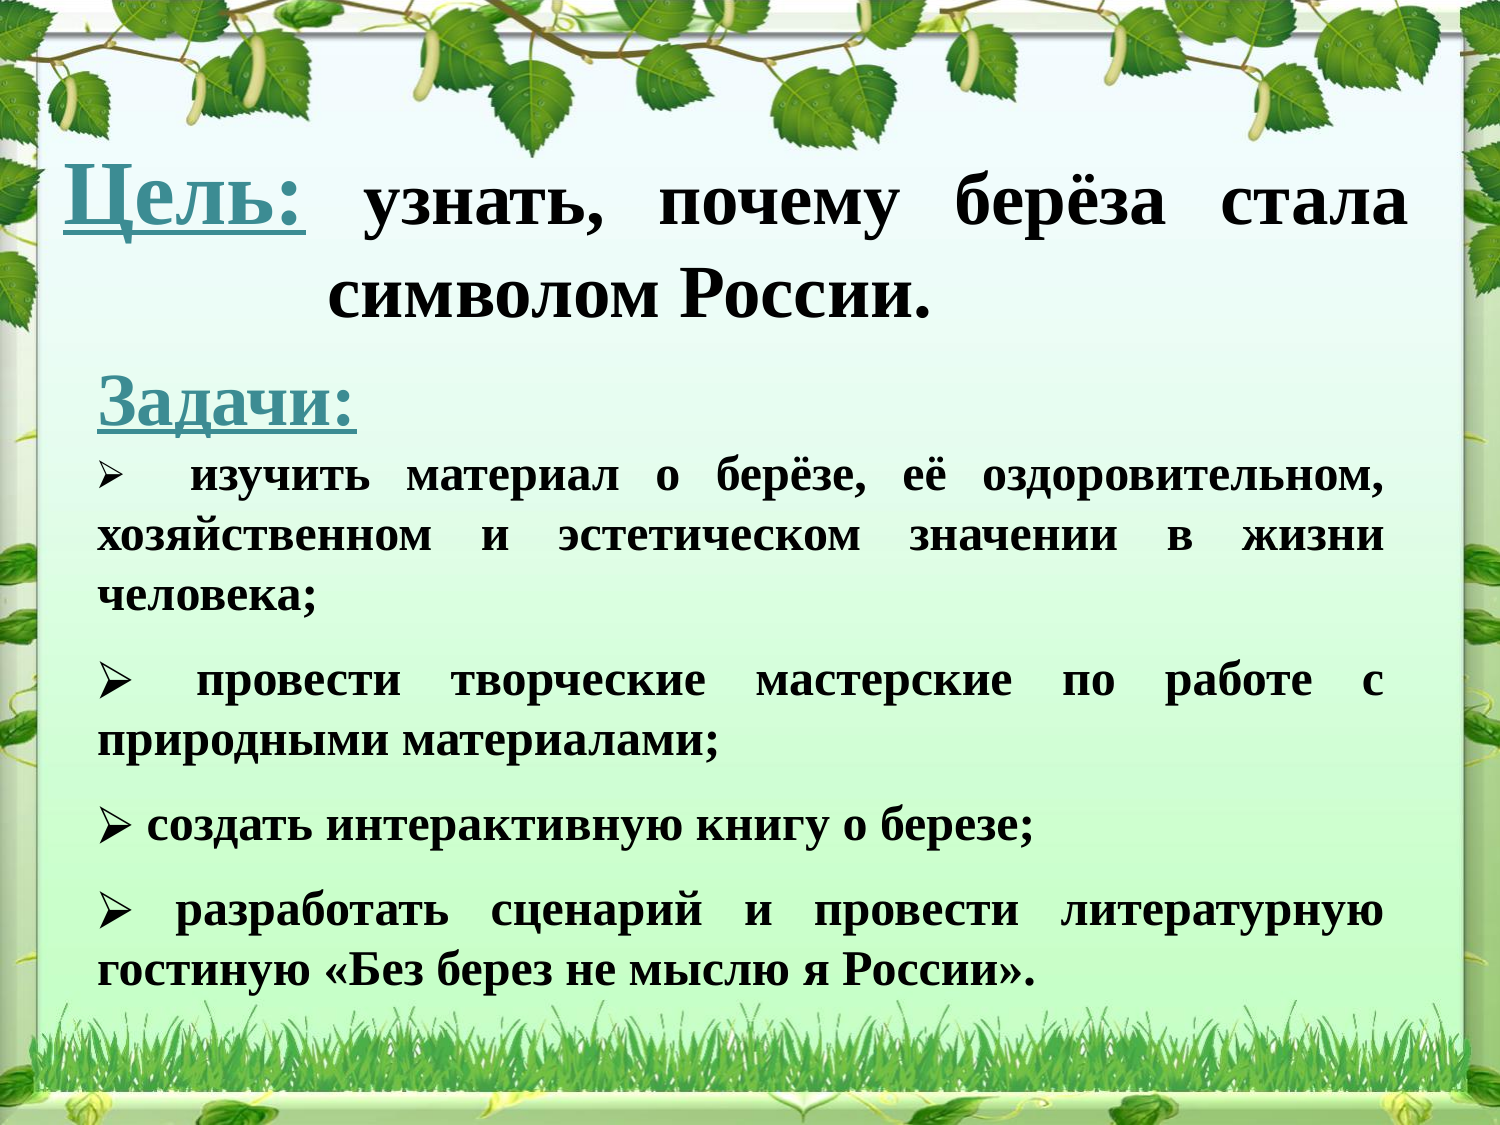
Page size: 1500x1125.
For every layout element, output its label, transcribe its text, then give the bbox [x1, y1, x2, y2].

picture [0, 0, 1500, 1125]
text_box Цель: узнать, почему берёза стала символом России. [48, 125, 1425, 341]
text_box Задачи: изучить материал о берёзе, её оздоровительном, хозяйственном и эстетическом значении в жизни человека; провести творческие мастерские по работе с природными материалами; создать интерактивную книгу о березе; разработать сценарий и провести литературную гостиную «Без берез не мыслю я России». [82, 342, 1400, 1003]
